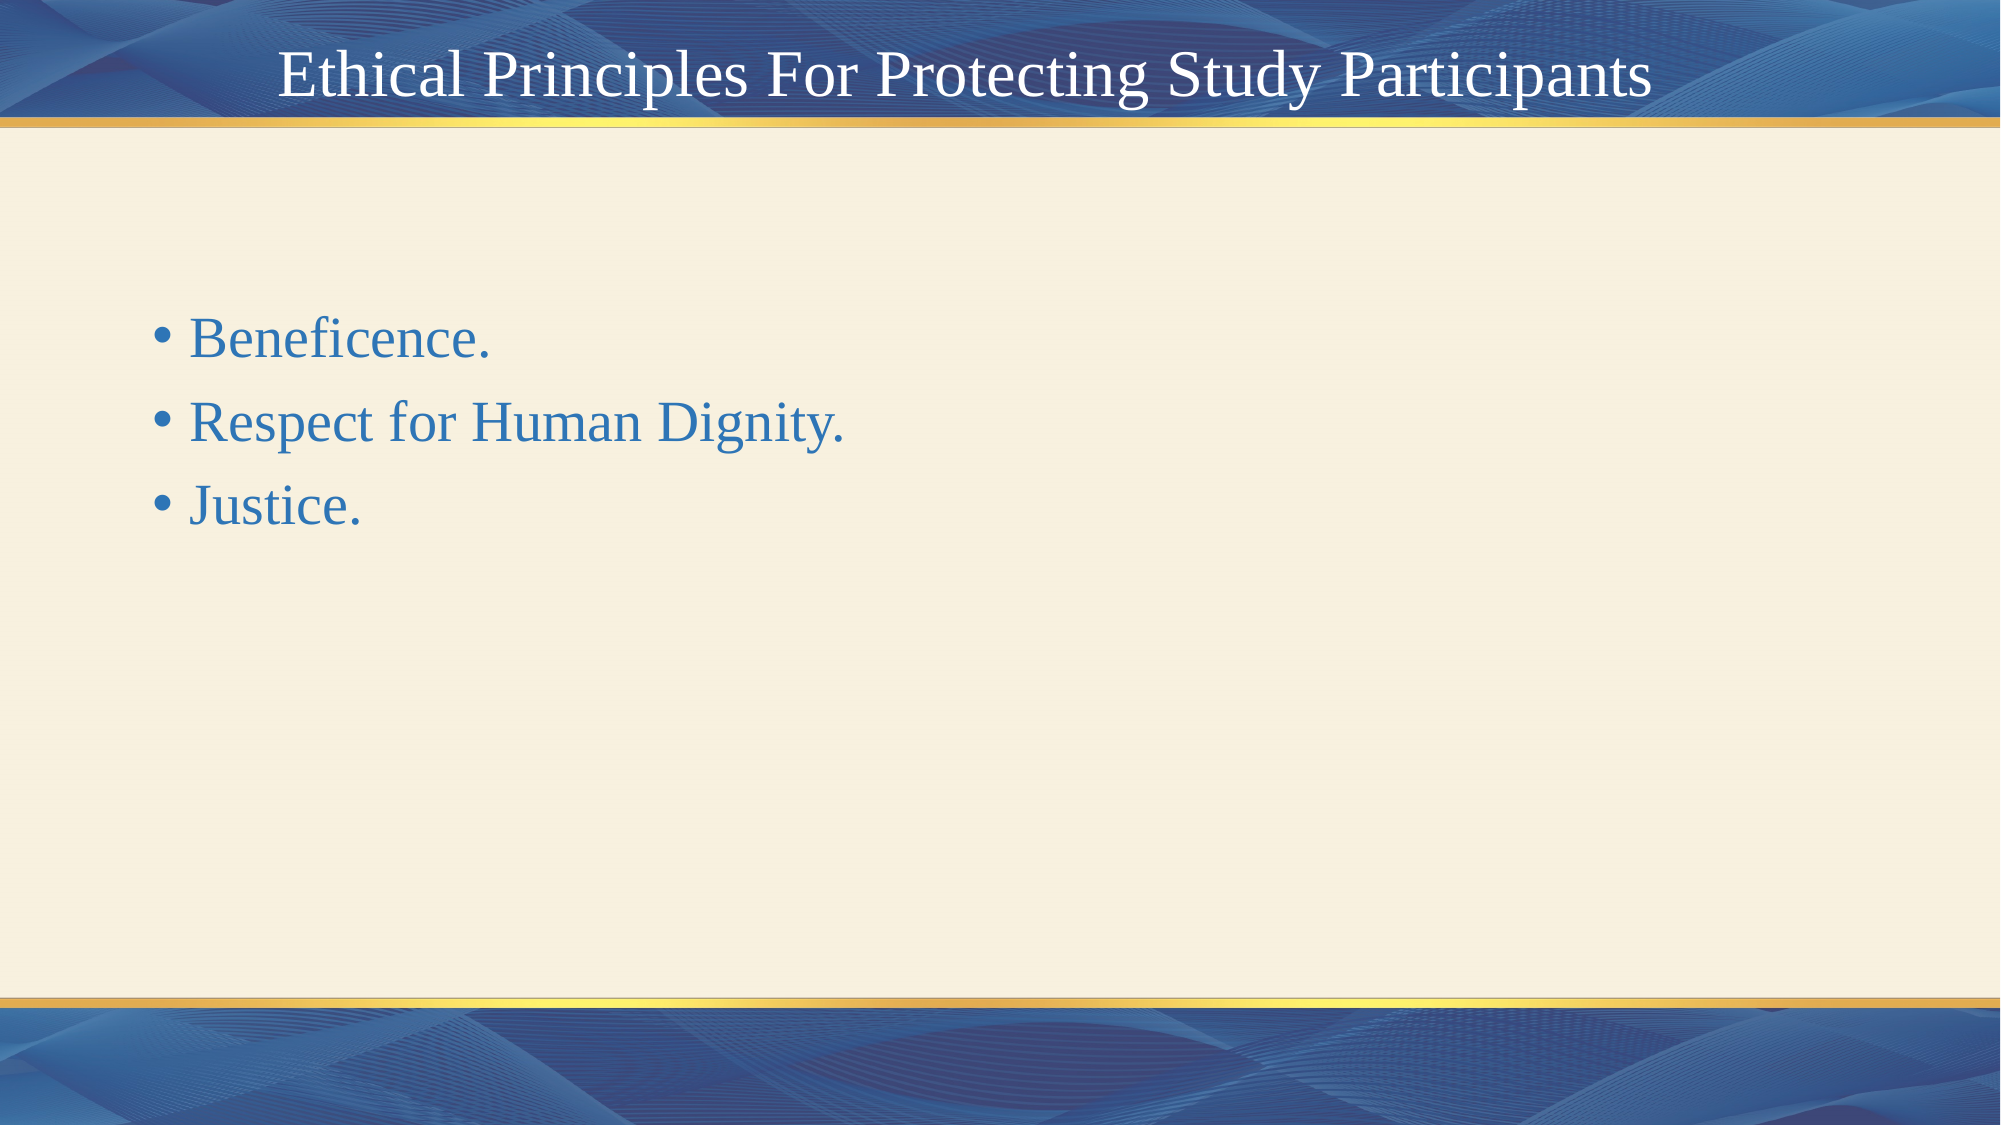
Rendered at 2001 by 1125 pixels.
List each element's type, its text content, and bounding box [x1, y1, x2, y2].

list Beneficence. Respect for Human Dignity. Justice. [137, 299, 1863, 1014]
title Ethical Principles For Protecting Study Participants [262, 0, 1688, 150]
picture [0, 0, 2001, 1125]
